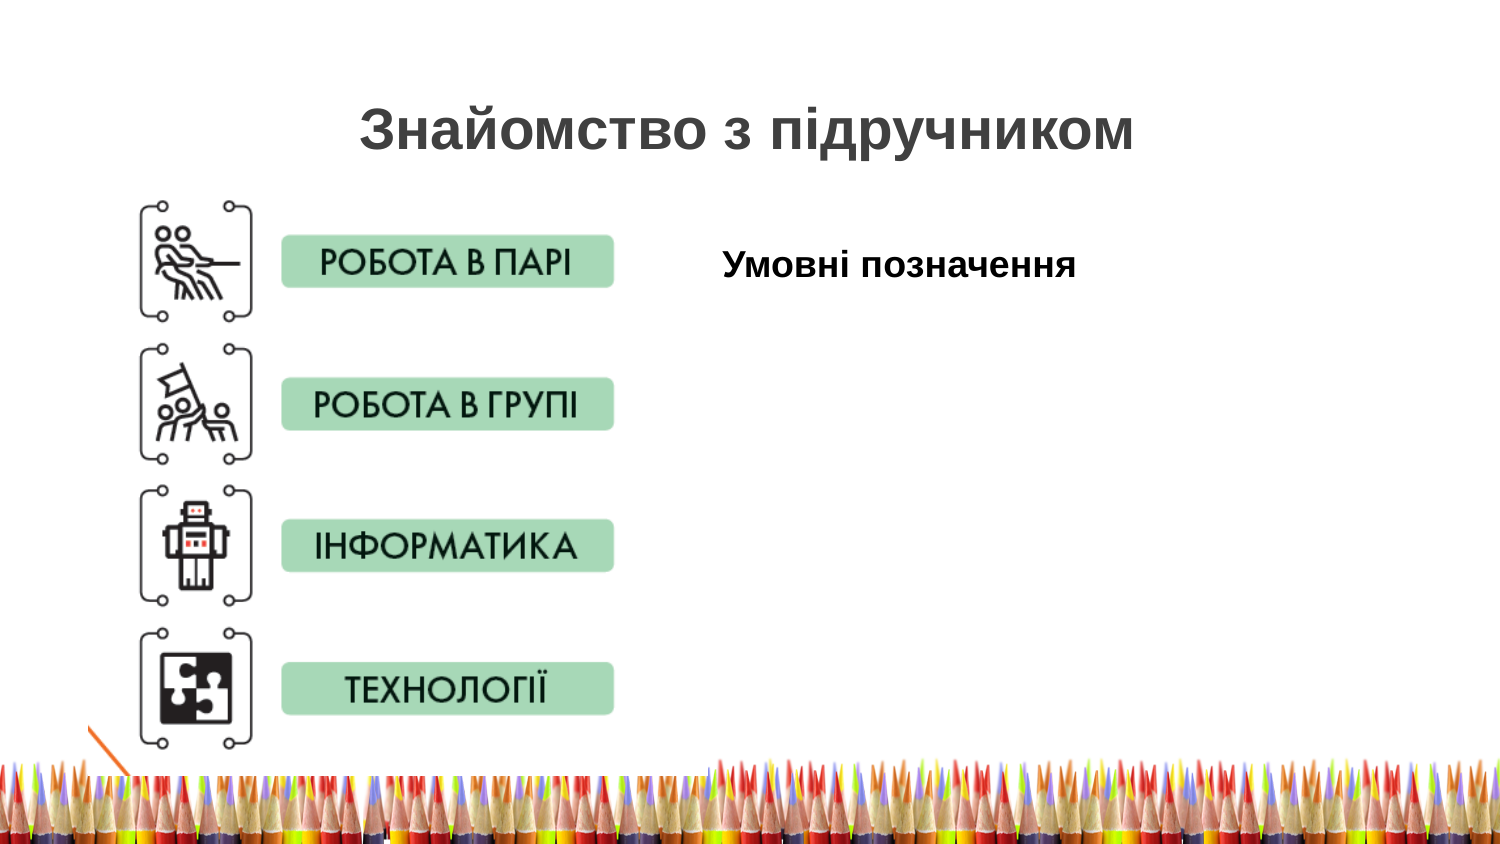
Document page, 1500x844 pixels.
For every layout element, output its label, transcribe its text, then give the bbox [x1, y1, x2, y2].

picture [0, 173, 1500, 844]
list Знайомство з підручником [0, 102, 1498, 151]
text_box Умовні позначення [713, 232, 1329, 293]
